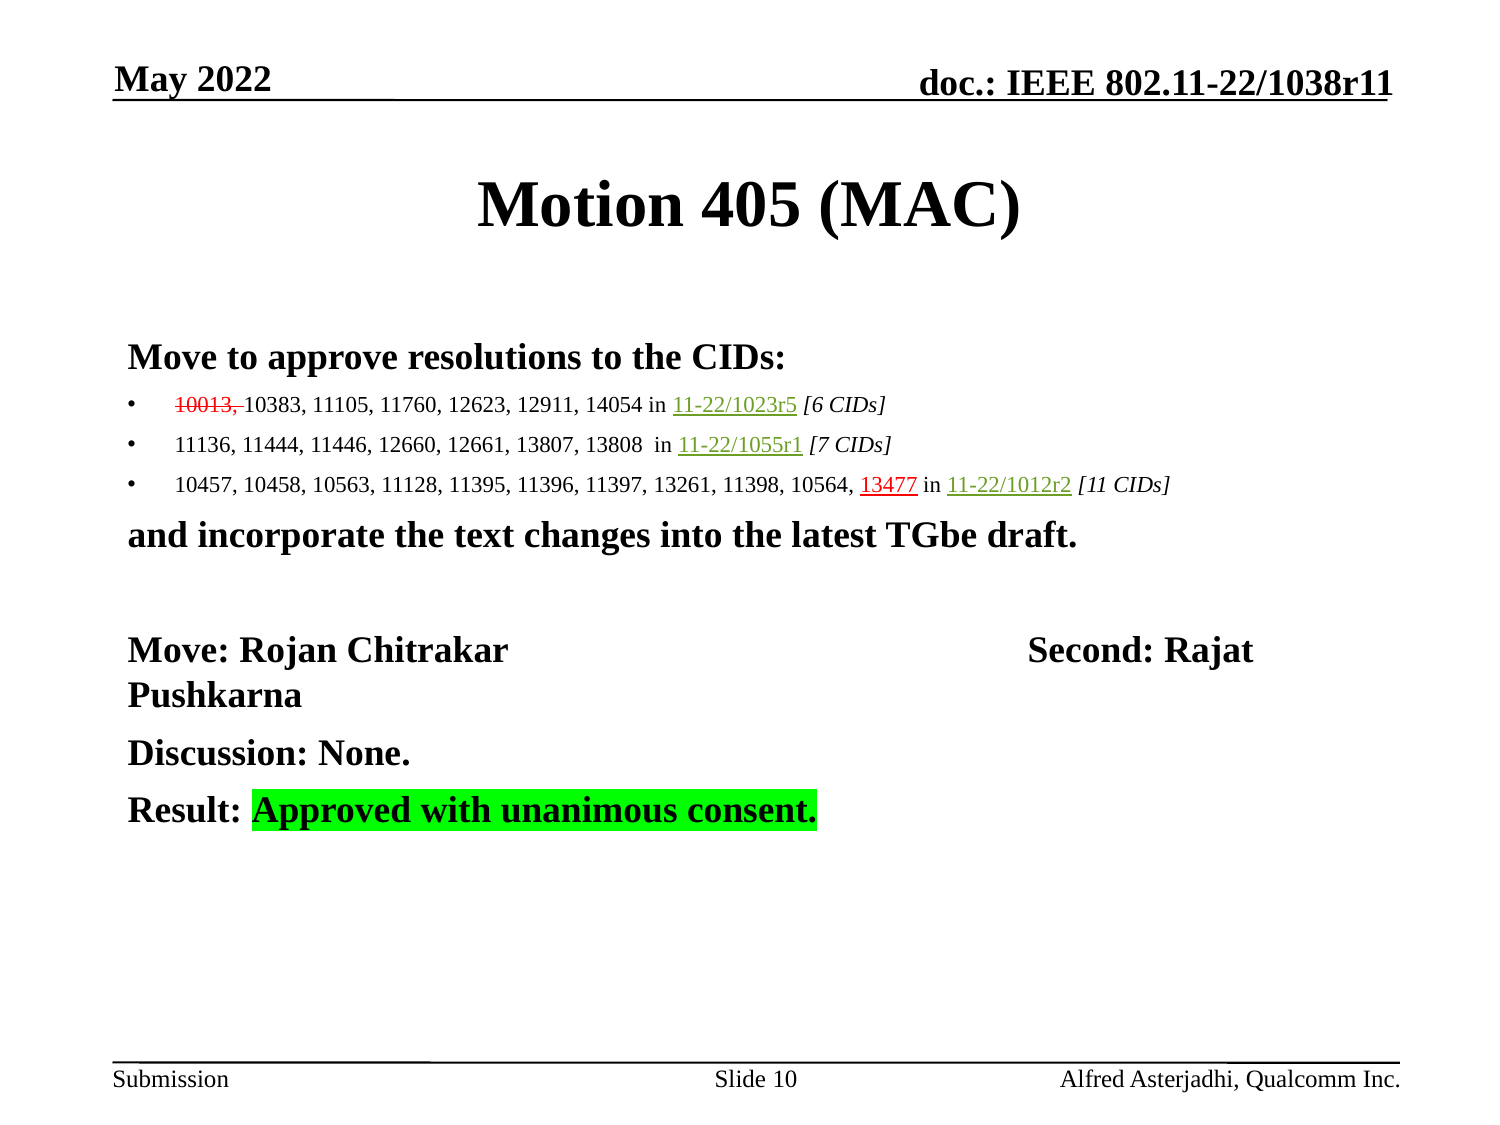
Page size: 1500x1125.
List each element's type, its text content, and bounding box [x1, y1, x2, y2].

list Move to approve resolutions to the CIDs: 10013, 10383, 11105, 11760, 12623, 12911, 14054 in 11-22/1023r5 [6 CIDs] 11136, 11444, 11446, 12660, 12661, 13807, 13808 in 11-22/1055r1 [7 CIDs] 10457, 10458, 10563, 11128, 11395, 11396, 11397, 13261, 11398, 10564, 13477 in 11-22/1012r2 [11 CIDs] and incorporate the text changes into the latest TGbe draft. Move: Rojan Chitrakar Second: Rajat Pushkarna Discussion: None. Result: Approved with unanimous consent. [112, 324, 1388, 1063]
title Motion 405 (MAC) [112, 112, 1388, 288]
slide_number Slide 10 [712, 1061, 800, 1123]
footer Alfred Asterjadhi, Qualcomm Inc. [878, 1061, 1402, 1093]
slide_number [114, 54, 423, 100]
